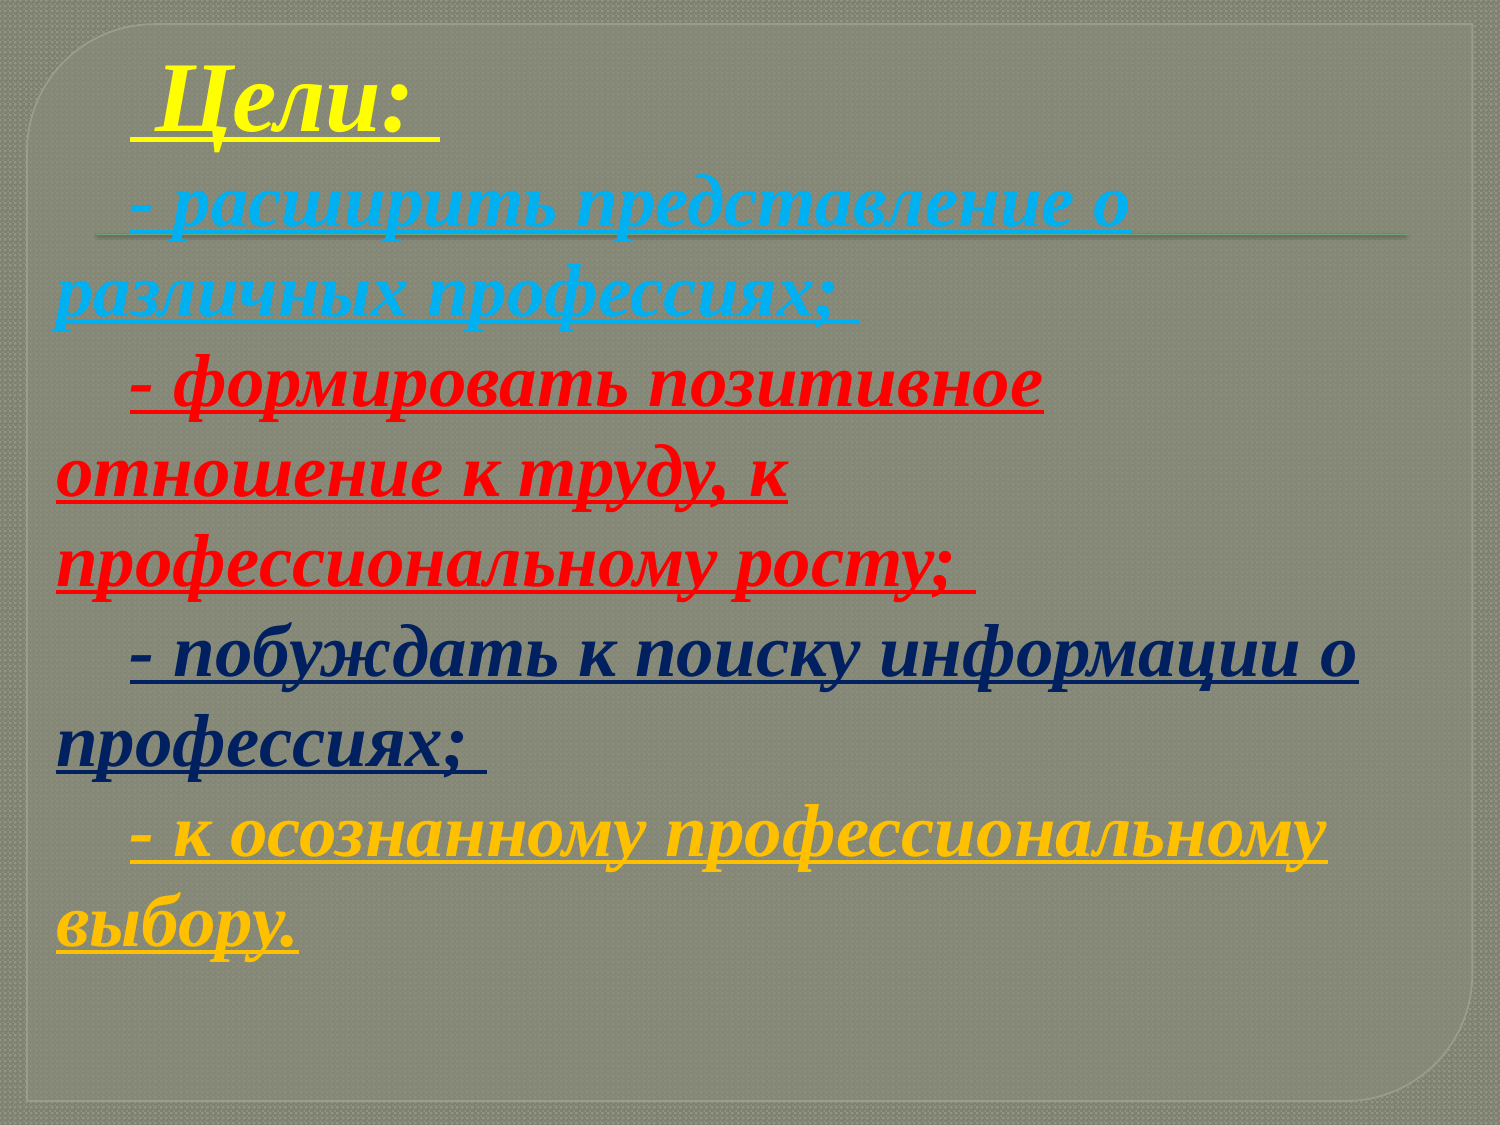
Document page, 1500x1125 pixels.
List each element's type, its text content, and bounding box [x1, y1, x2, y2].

text_box Цели: - расширить представление о различных профессиях; - формировать позитивное отношение к труду, к профессиональному росту; - побуждать к поиску информации о профессиях; - к осознанному профессиональному выбору. [41, 23, 1459, 969]
